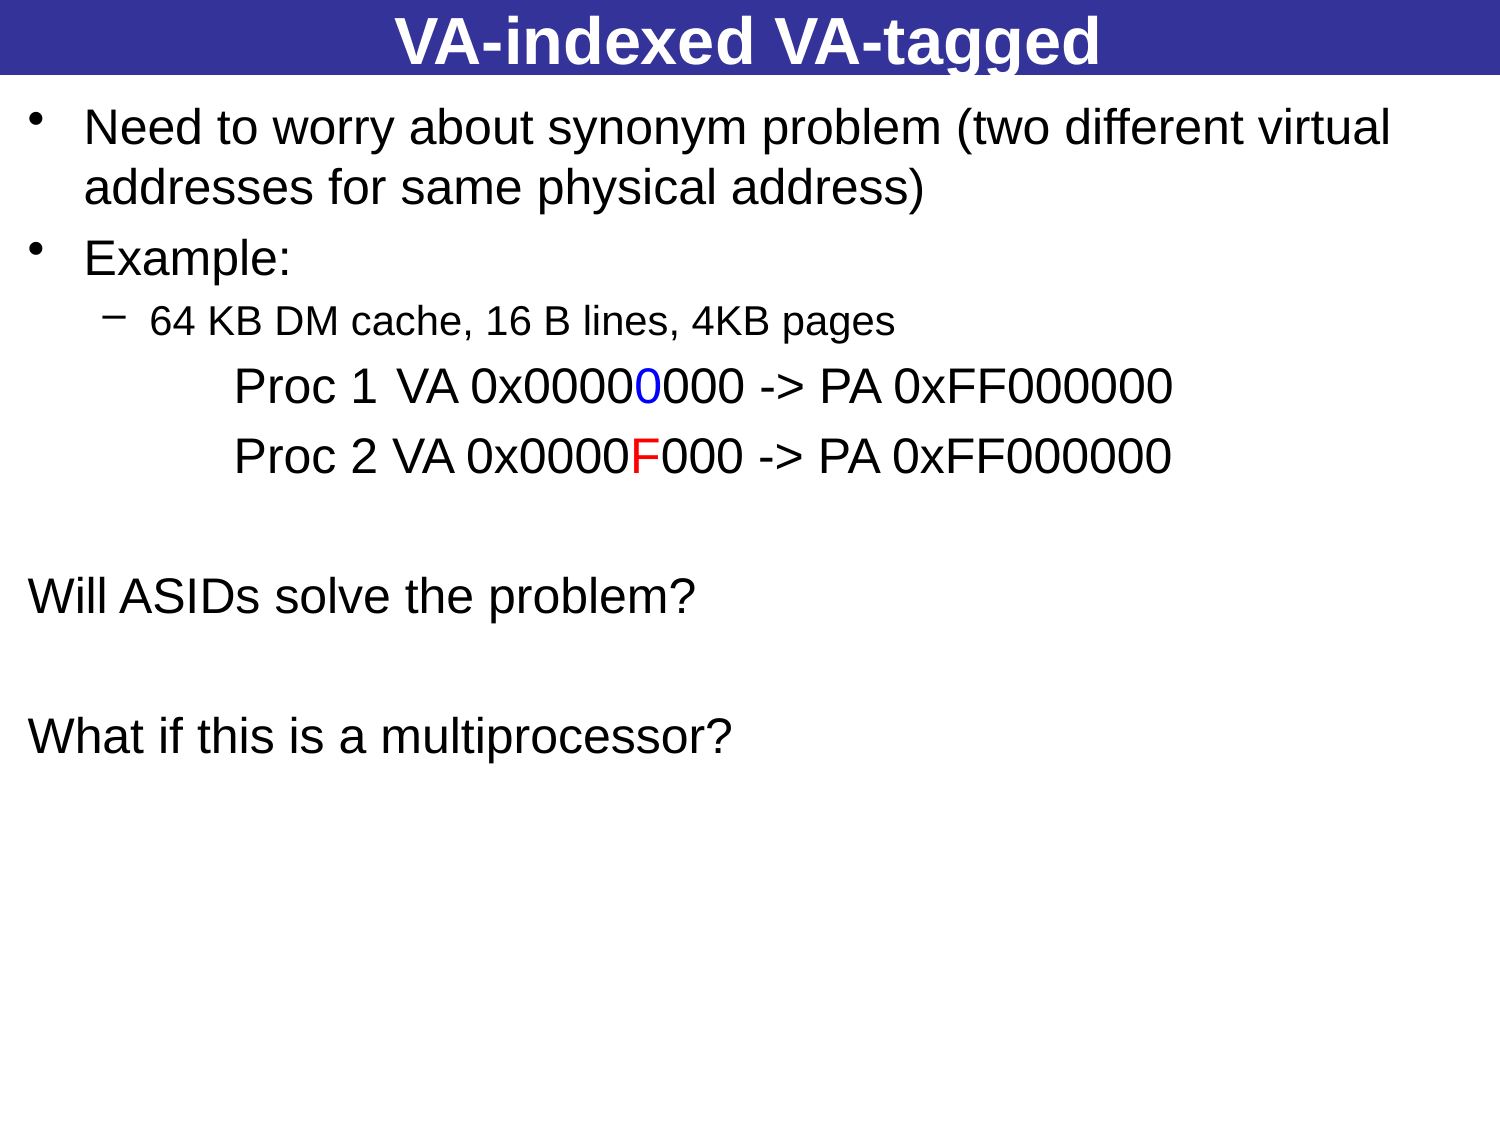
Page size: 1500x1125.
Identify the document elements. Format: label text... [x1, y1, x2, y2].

title VA-indexed VA-tagged [0, 0, 1500, 75]
list Need to worry about synonym problem (two different virtual addresses for same physical address) Example: 64 KB DM cache, 16 B lines, 4KB pages Proc 1 VA 0x00000000 -> PA 0xFF000000 Proc 2 VA 0x0000F000 -> PA 0xFF000000 Will ASIDs solve the problem? What if this is a multiprocessor? [12, 87, 1488, 1088]
